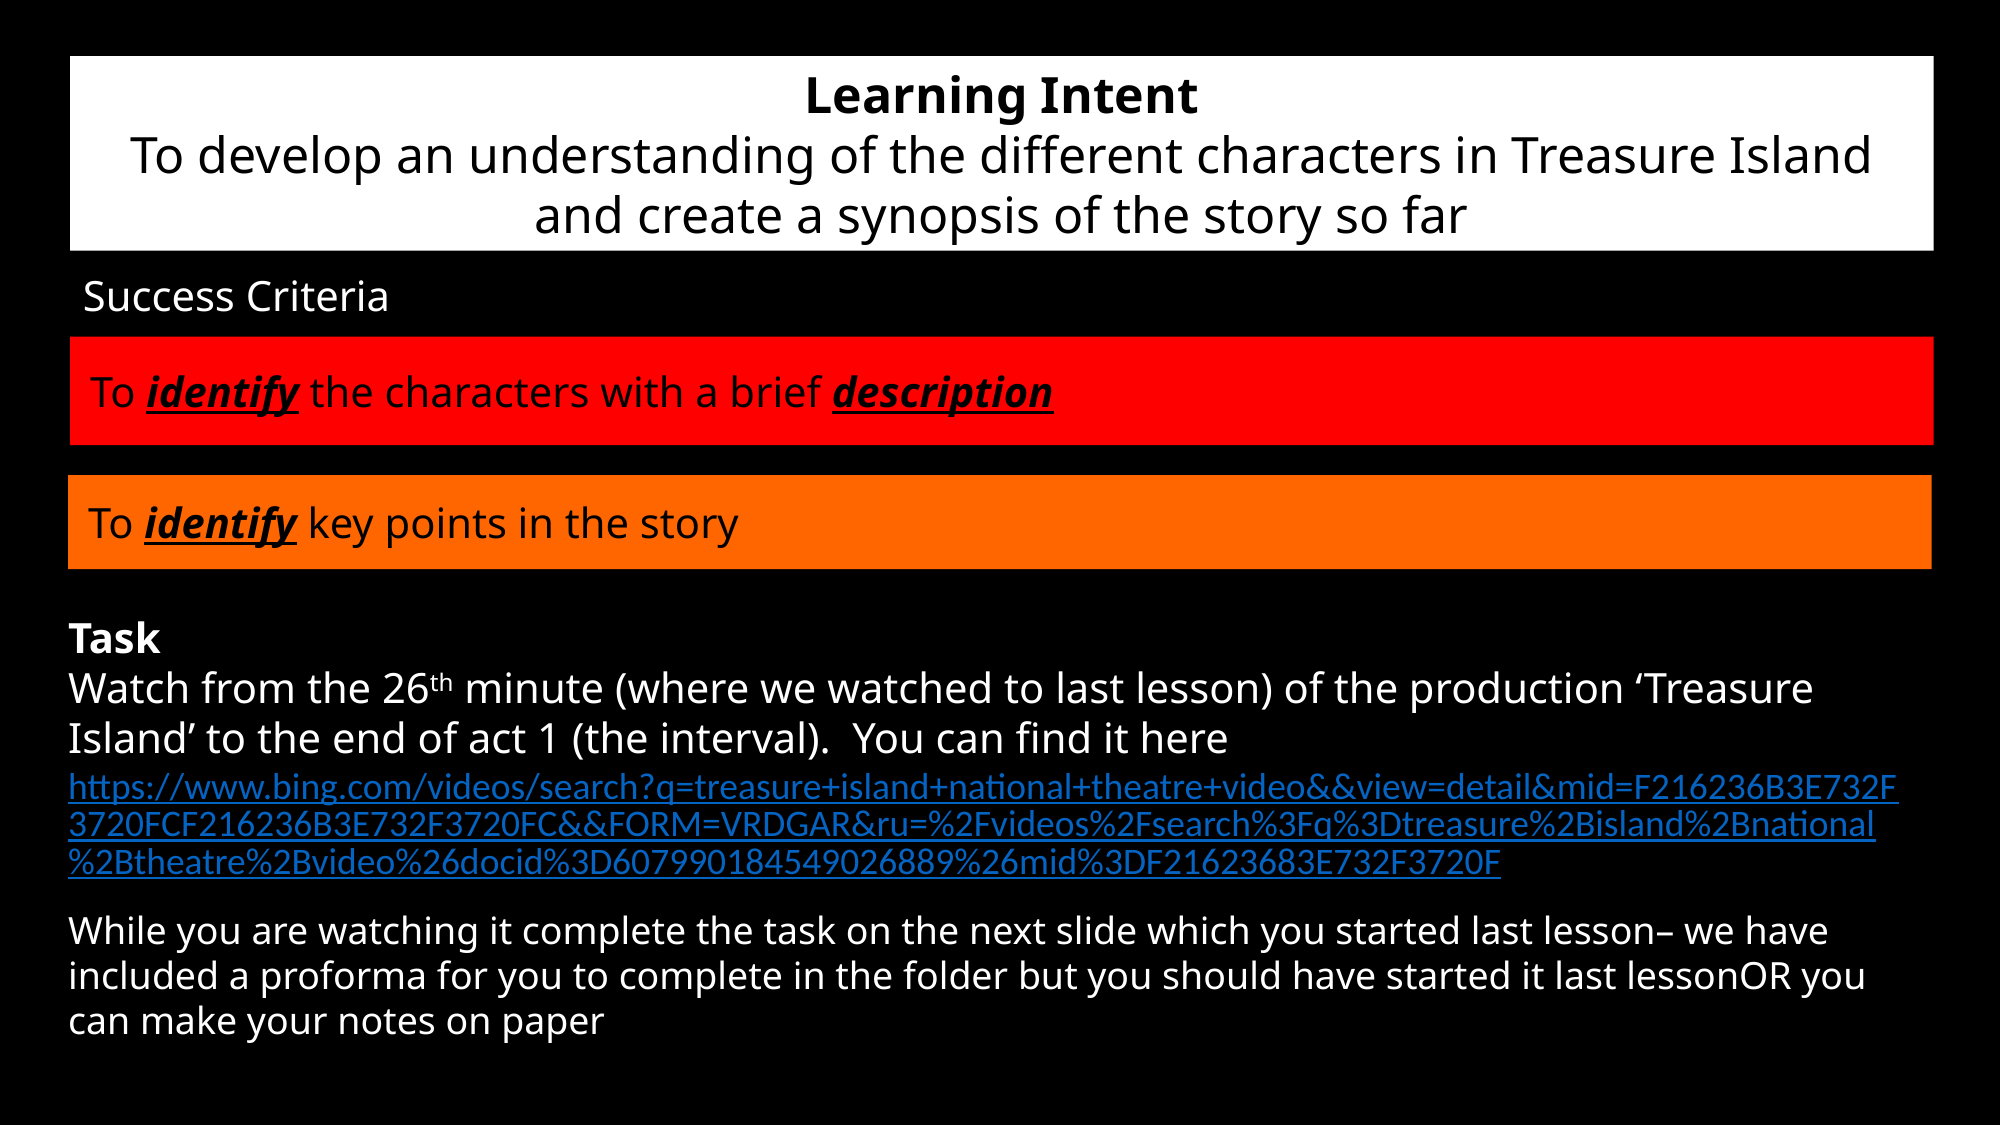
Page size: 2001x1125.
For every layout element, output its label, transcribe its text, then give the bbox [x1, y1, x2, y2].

text_box Learning Intent To develop an understanding of the different characters in Treasure Island and create a synopsis of the story so far [70, 56, 1934, 251]
text_box Task Watch from the 26th minute (where we watched to last lesson) of the production ‘Treasure Island’ to the end of act 1 (the interval). You can find it here https://www.bing.com/videos/search?q=treasure+island+national+theatre+video&&view=detail&mid=F216236B3E732F3720FCF216236B3E732F3720FC&&FORM=VRDGAR&ru=%2Fvideos%2Fsearch%3Fq%3Dtreasure%2Bisland%2Bnational%2Btheatre%2Bvideo%26docid%3D607990184549026889%26mid%3DF21623683E732F3720F While you are watching it complete the task on the next slide which you started last lesson– we have included a proforma for you to complete in the folder but you should have started it last lessonOR you can make your notes on paper [53, 604, 1918, 975]
text_box To identify key points in the story [68, 475, 1932, 570]
text_box To identify the characters with a brief description [70, 336, 1934, 446]
text_box Success Criteria [68, 262, 821, 328]
